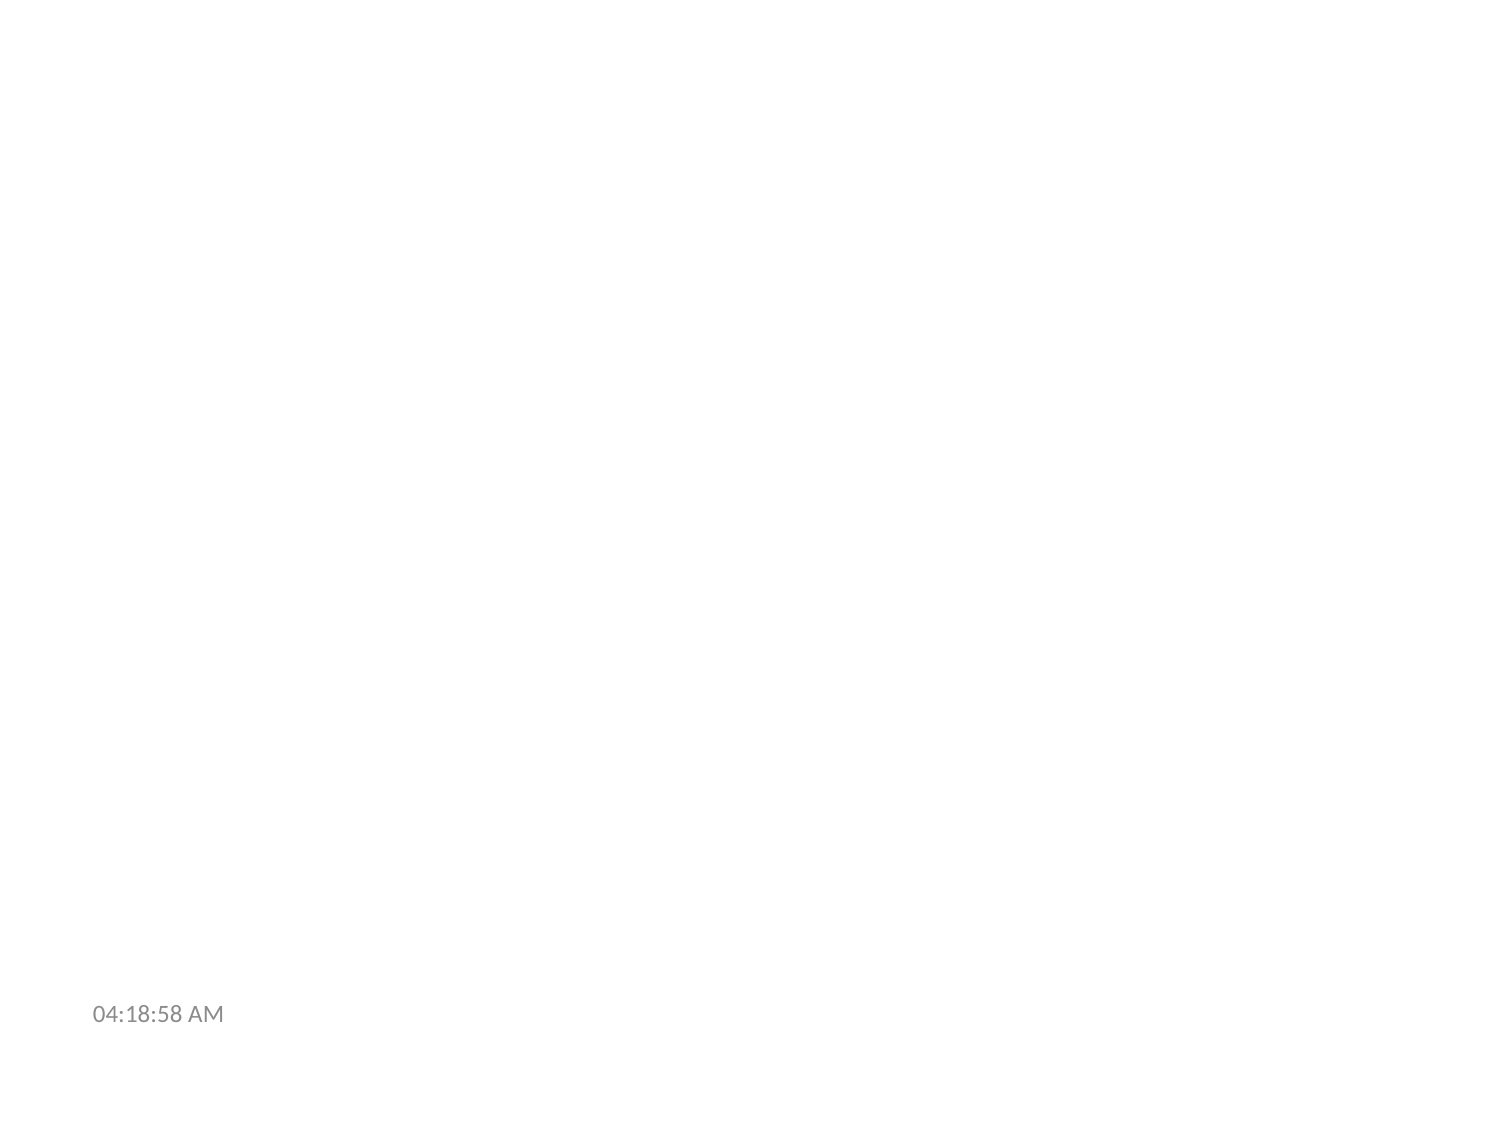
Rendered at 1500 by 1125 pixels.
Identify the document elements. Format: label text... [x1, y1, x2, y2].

text_box 3:35:09 PM [77, 982, 428, 1043]
